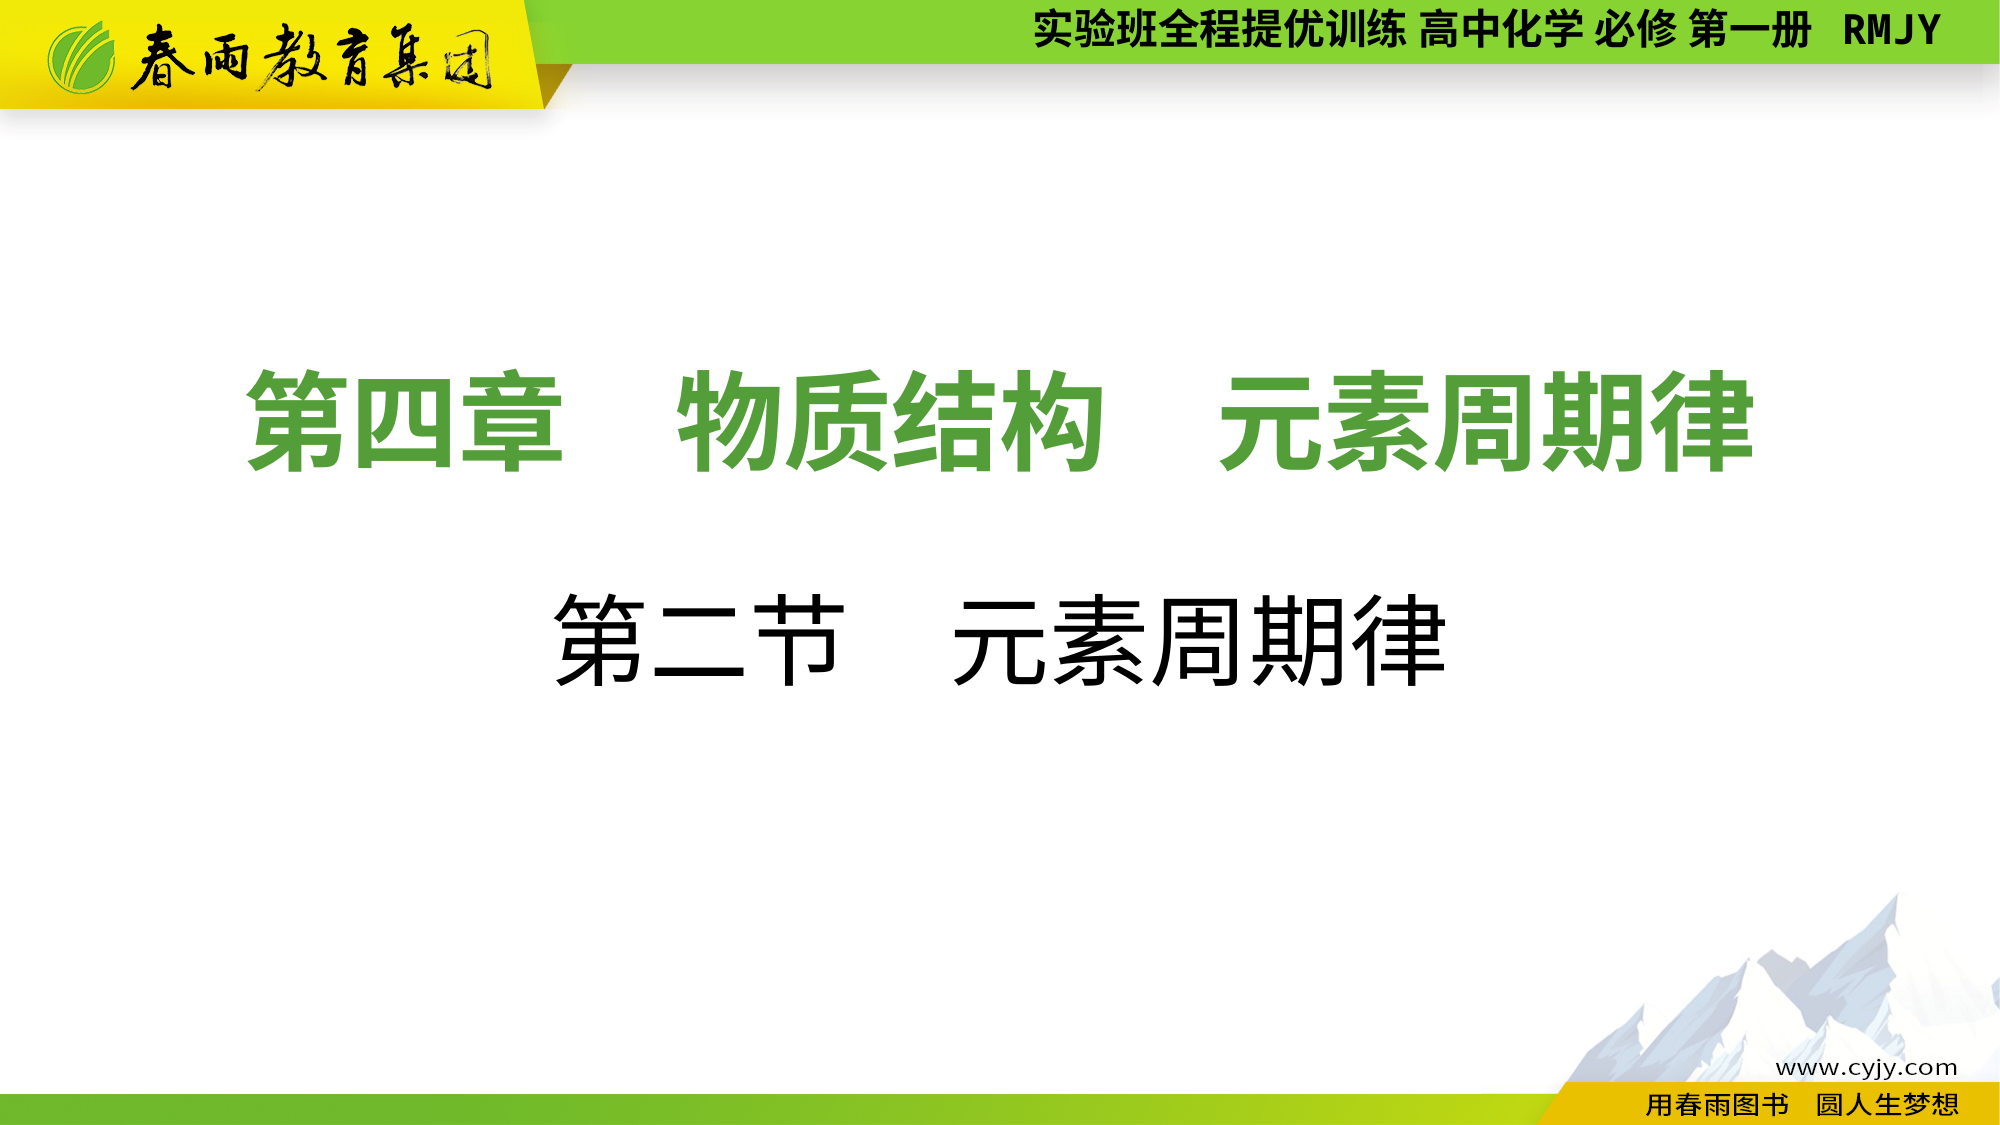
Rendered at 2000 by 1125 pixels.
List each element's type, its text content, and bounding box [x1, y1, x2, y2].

picture [0, 0, 2000, 1125]
text_box 第四章 物质结构 元素周期律 [54, 282, 1946, 492]
text_box 第二节 元素周期律 [54, 511, 1946, 706]
